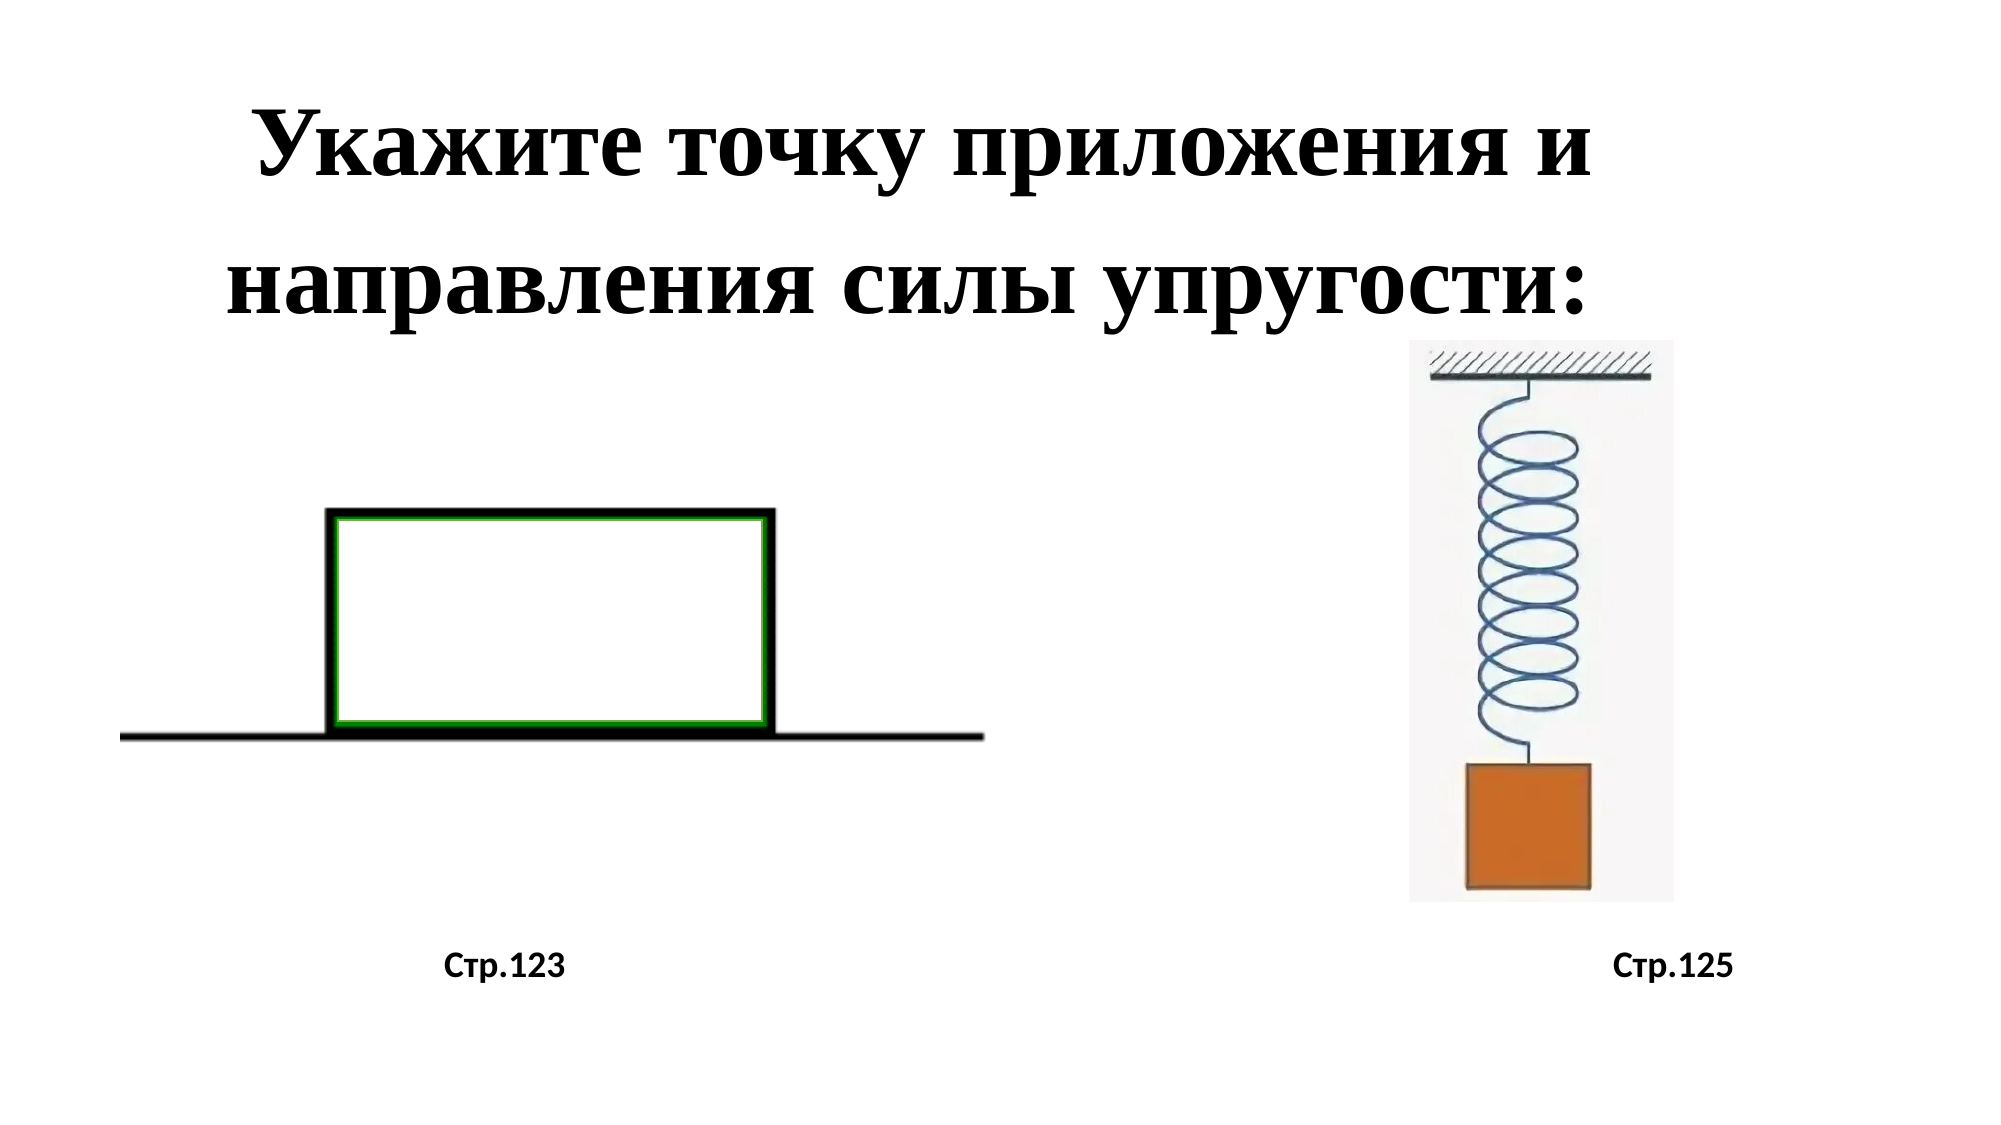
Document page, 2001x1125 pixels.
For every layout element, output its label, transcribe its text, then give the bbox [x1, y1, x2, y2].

text_box Укажите точку приложения и направления силы упругости: [80, 50, 1762, 531]
picture [120, 476, 1020, 790]
text_box Стр.125 [1458, 904, 1890, 1022]
text_box Стр.123 [289, 904, 721, 1022]
picture [1409, 340, 1674, 902]
